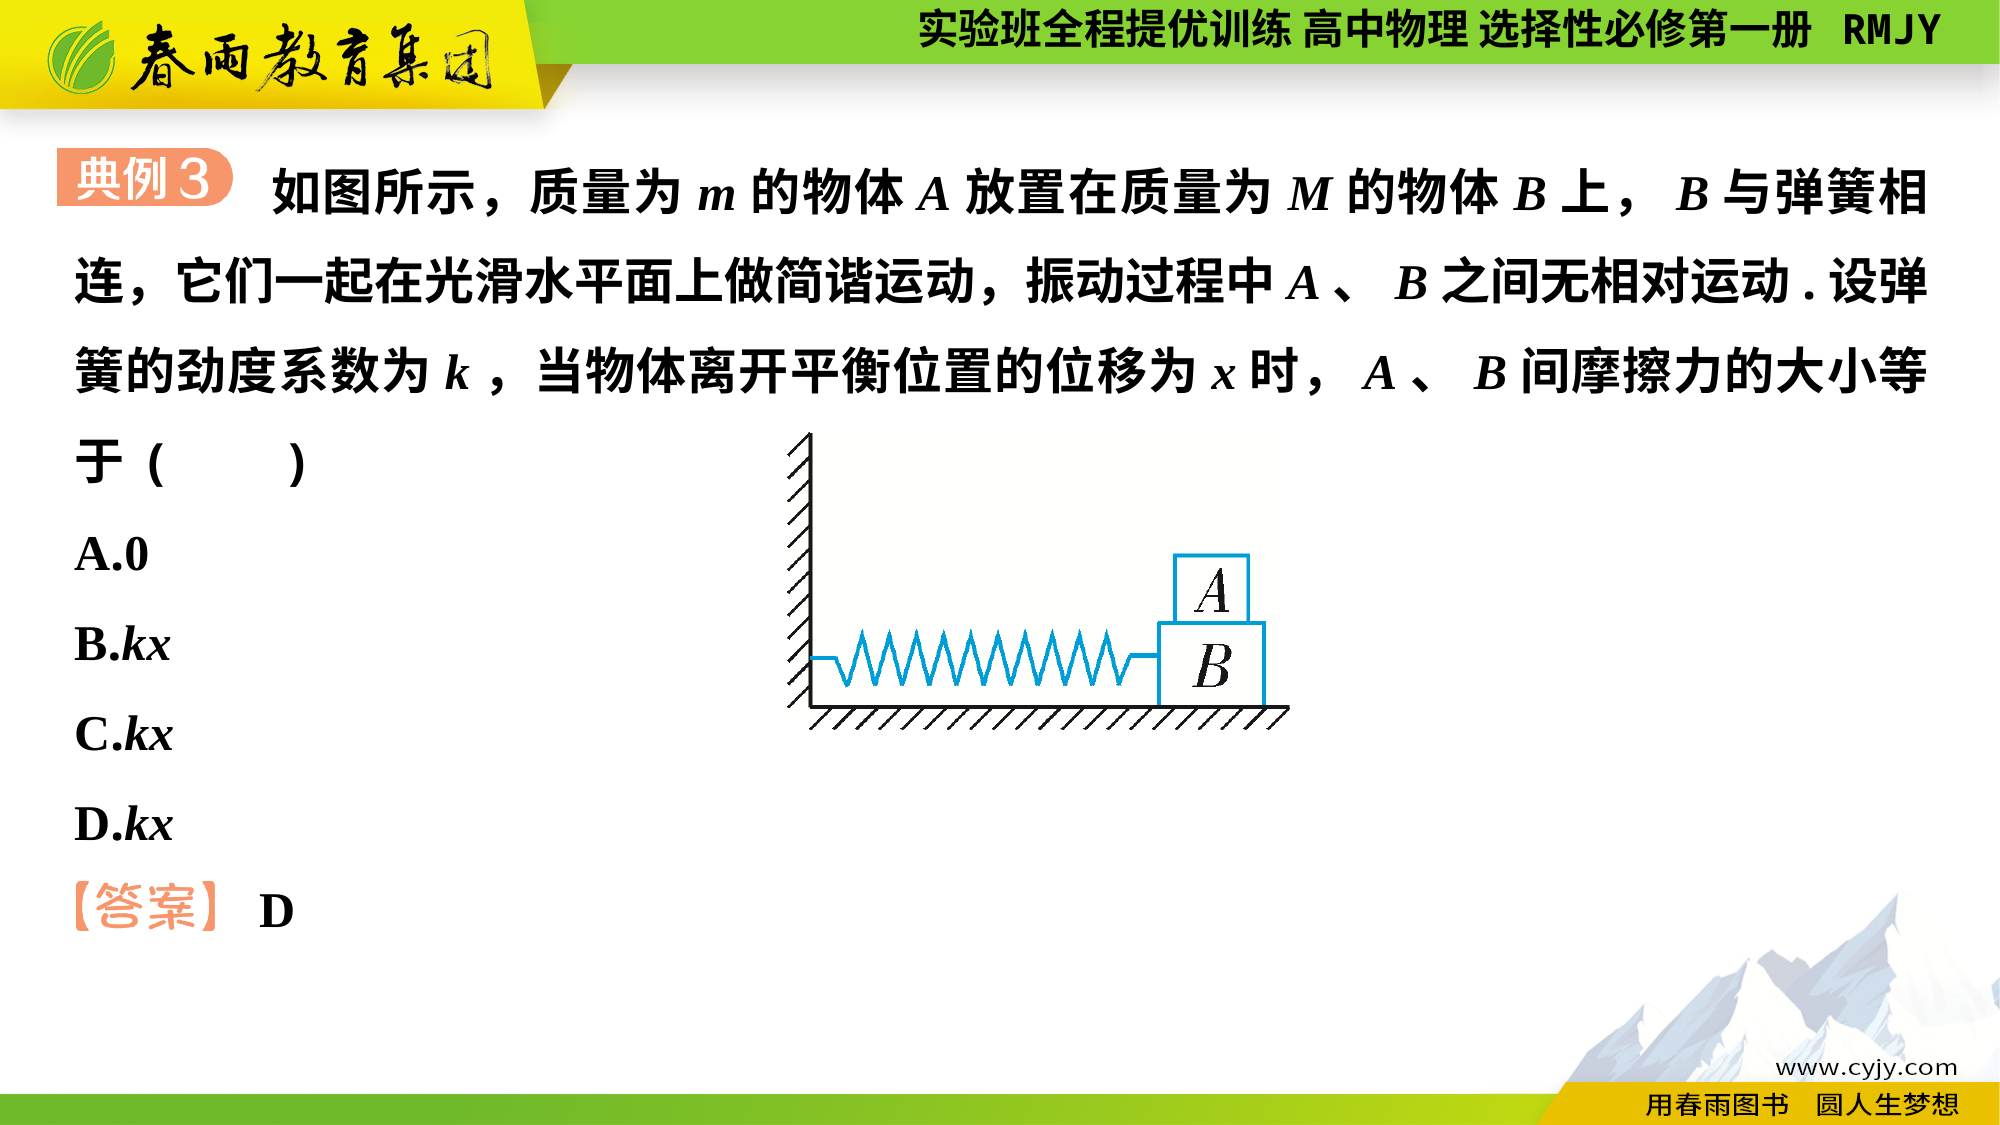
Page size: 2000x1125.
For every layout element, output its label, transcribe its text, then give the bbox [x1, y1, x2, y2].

picture [0, 0, 2000, 1125]
text_box D [244, 869, 311, 945]
